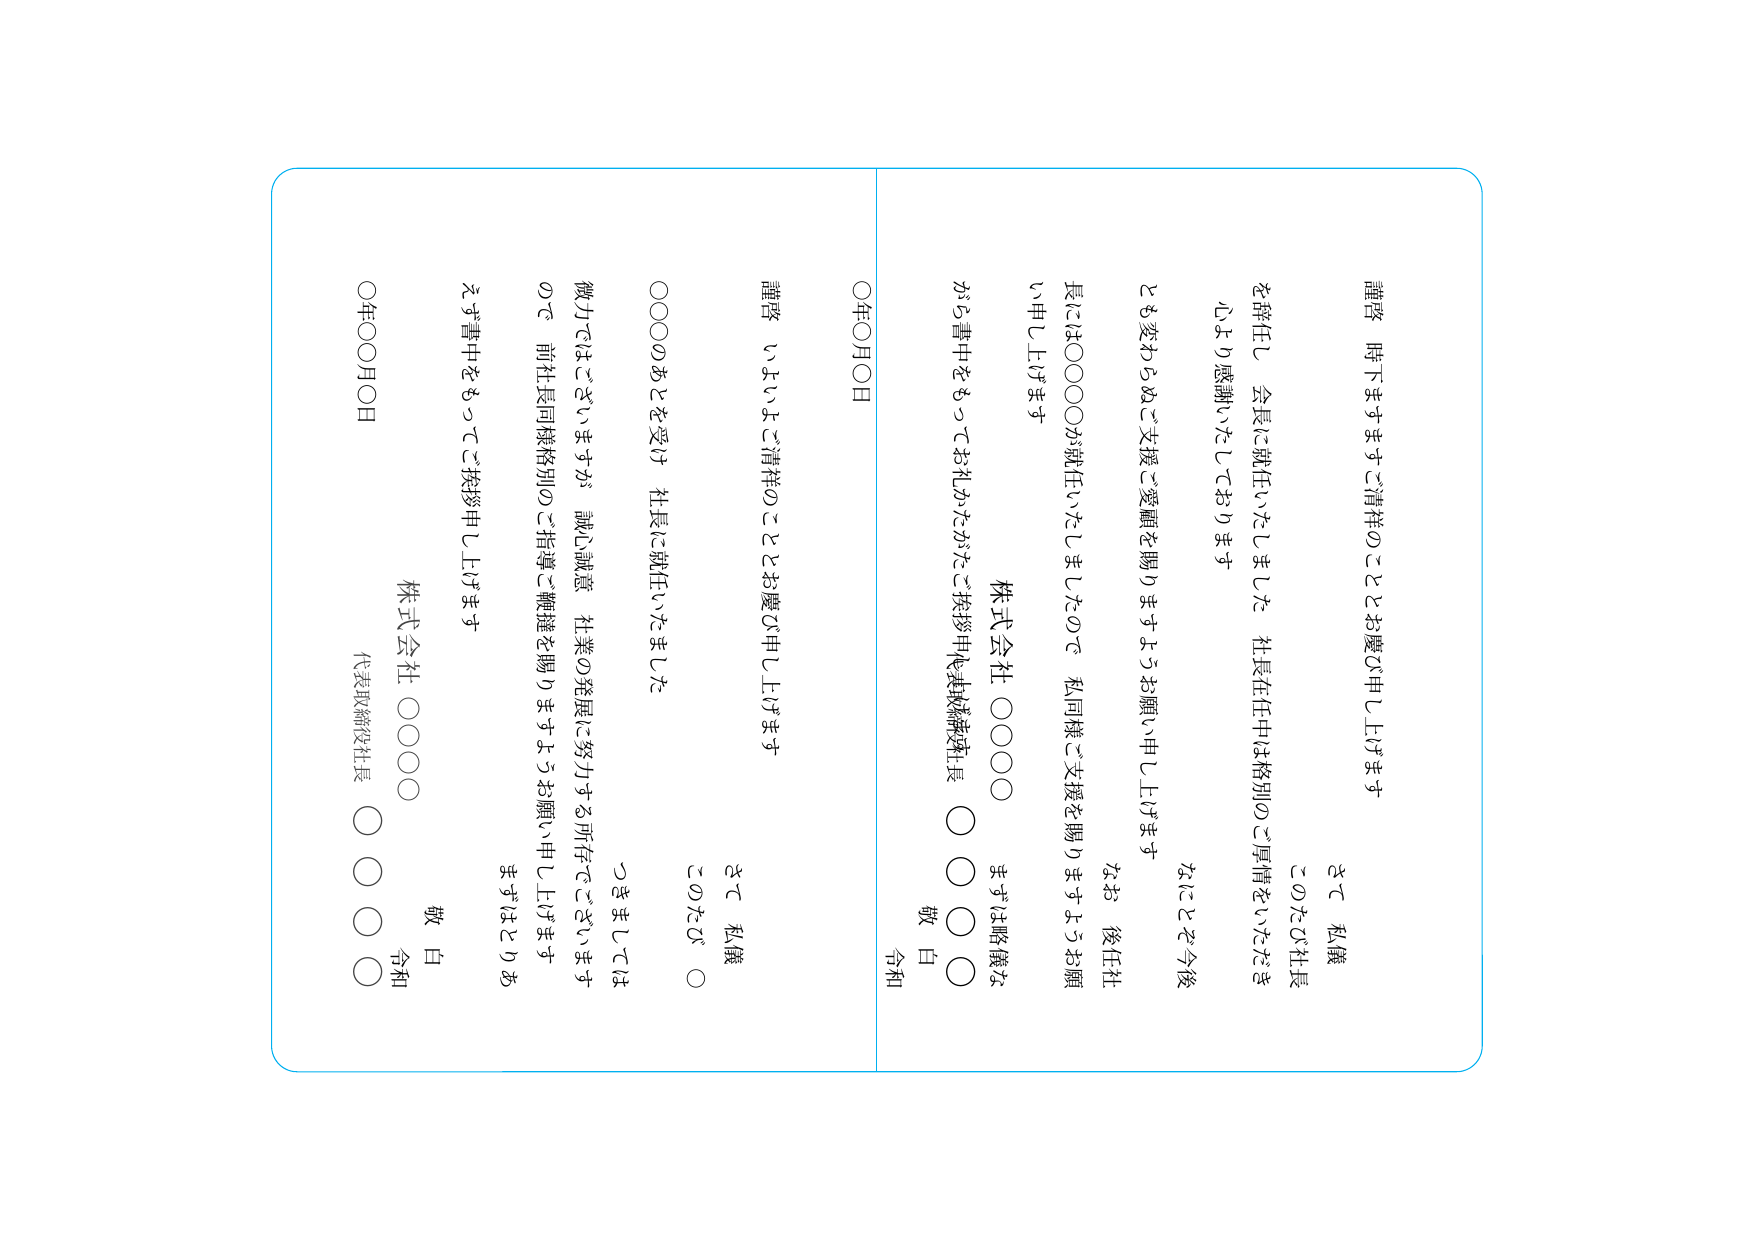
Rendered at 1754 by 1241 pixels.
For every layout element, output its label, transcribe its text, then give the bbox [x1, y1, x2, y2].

text_box 謹啓 いよいよご清祥のこととお慶び申し上げます さて 私儀 このたび ○○○○のあとを受け 社長に就任いたました つきましては微力ではございますが 誠心誠意 社業の発展に努力する所存でございますので 前社長同様格別のご指導ご鞭撻を賜りますようお願い申し上げます まずはとりあえず書中をもってご挨拶申し上げます 敬 白 令和○年○〇月〇日 [450, 280, 797, 990]
text_box 株式会社 ○○○○ 代表取締役社長 ○ ○ ○ ○ [934, 285, 1021, 989]
text_box 謹啓 時下ますますご清祥のこととお慶び申し上げます さて 私儀 このたび社長を辞任し 会長に就任いたしました 社長在任中は格別のご厚情をいただき 心より感謝いたしております なにとぞ今後とも変わらぬご支援ご愛顧を賜りますようお願い申し上げます なお 後任社長には〇〇〇〇が就任いたしましたので 私同様ご支援を賜りますようお願い申し上げます まずは略儀ながら書中をもってお礼かたがたご挨拶申し上げます 敬 白 令和○年○月〇日 [1028, 280, 1400, 990]
text_box 株式会社 ○○○○ 代表取締役社長 ○ ○ ○ ○ [341, 285, 428, 989]
